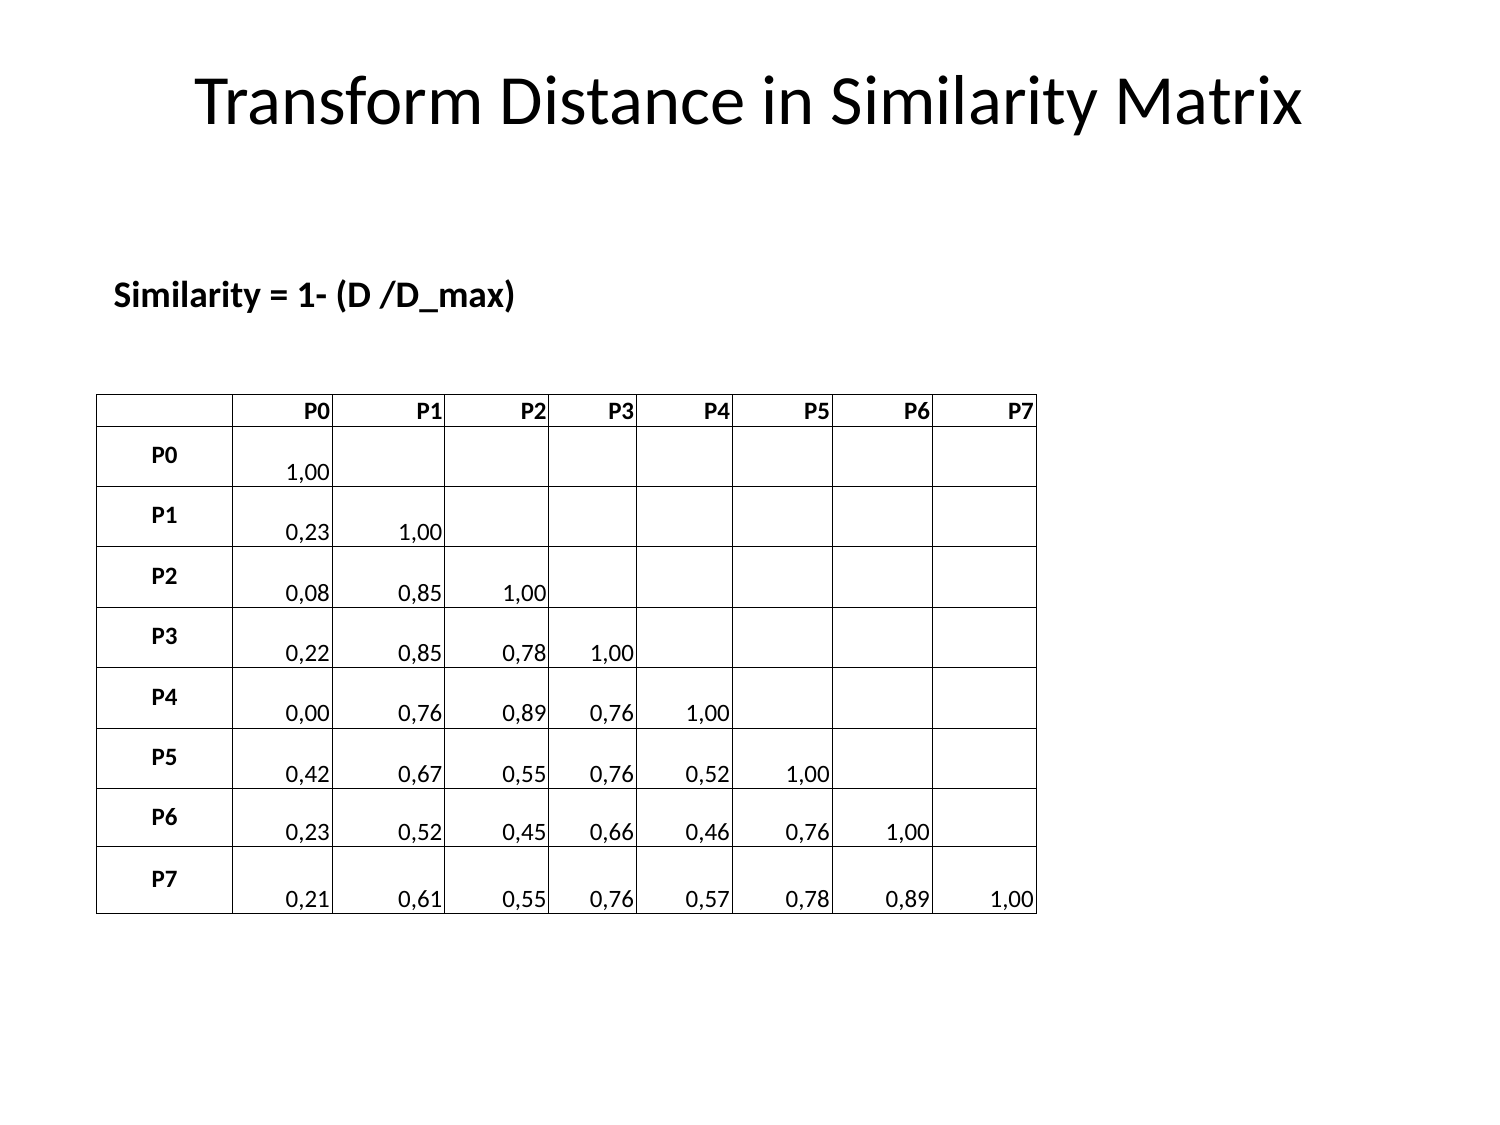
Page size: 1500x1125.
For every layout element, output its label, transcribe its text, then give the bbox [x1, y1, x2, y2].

table_cell 0,67 [333, 729, 444, 788]
table_cell 0,21 [233, 847, 332, 913]
table_cell [445, 487, 548, 546]
table_cell [637, 547, 732, 607]
table_cell [445, 427, 548, 486]
table_cell 1,00 [933, 847, 1036, 913]
table_cell [733, 427, 832, 486]
table_cell 0,46 [637, 789, 732, 846]
table_cell [833, 608, 932, 667]
table_header P2 [445, 395, 548, 426]
table_cell [833, 487, 932, 546]
table_cell [933, 668, 1036, 728]
table_header P3 [549, 395, 636, 426]
table_header [97, 395, 232, 426]
table_cell 0,52 [637, 729, 732, 788]
table_header P5 [733, 395, 832, 426]
table_cell 0,76 [733, 789, 832, 846]
table_cell [549, 547, 636, 607]
table_cell [637, 427, 732, 486]
table_cell 1,00 [233, 427, 332, 486]
table_cell P7 [97, 847, 232, 913]
table_cell 0,57 [637, 847, 732, 913]
table_cell 1,00 [445, 547, 548, 607]
table_cell 1,00 [333, 487, 444, 546]
table_cell [933, 427, 1036, 486]
table_cell [733, 668, 832, 728]
table_cell [933, 789, 1036, 846]
table_cell [549, 427, 636, 486]
table_cell 0,76 [549, 847, 636, 913]
table_cell [733, 608, 832, 667]
table_cell [733, 487, 832, 546]
table_cell [833, 547, 932, 607]
table_cell [833, 729, 932, 788]
table_cell 1,00 [637, 668, 732, 728]
table_header P4 [637, 395, 732, 426]
table_header P7 [933, 395, 1036, 426]
table_cell 0,61 [333, 847, 444, 913]
table_cell [733, 547, 832, 607]
table_cell [637, 487, 732, 546]
table_cell 0,76 [333, 668, 444, 728]
table_cell 0,66 [549, 789, 636, 846]
table_cell 0,85 [333, 547, 444, 607]
table_cell 0,78 [733, 847, 832, 913]
table_cell 0,76 [549, 729, 636, 788]
title Transform Distance in Similarity Matrix [75, 45, 1425, 233]
table_cell 0,78 [445, 608, 548, 667]
table_cell P4 [97, 668, 232, 728]
table_cell [933, 547, 1036, 607]
table_cell P2 [97, 547, 232, 607]
table_cell P5 [97, 729, 232, 788]
table_cell 0,42 [233, 729, 332, 788]
table_cell [833, 668, 932, 728]
text_box Similarity = 1- (D /D_max) [98, 262, 532, 323]
table_cell 0,22 [233, 608, 332, 667]
table_cell [833, 427, 932, 486]
table_cell 0,52 [333, 789, 444, 846]
table_cell P3 [97, 608, 232, 667]
table_cell 0,23 [233, 487, 332, 546]
table_cell [549, 487, 636, 546]
table_cell 0,55 [445, 729, 548, 788]
table_cell P1 [97, 487, 232, 546]
table_cell 0,08 [233, 547, 332, 607]
table_cell [637, 608, 732, 667]
table_cell [933, 487, 1036, 546]
table_cell [933, 608, 1036, 667]
table_header P1 [333, 395, 444, 426]
table_header P0 [233, 395, 332, 426]
table_cell 1,00 [833, 789, 932, 846]
table_cell 0,89 [833, 847, 932, 913]
table_cell 0,00 [233, 668, 332, 728]
table_cell P6 [97, 789, 232, 846]
table_cell [333, 427, 444, 486]
table_cell [933, 729, 1036, 788]
table_cell 0,55 [445, 847, 548, 913]
table_cell 0,76 [549, 668, 636, 728]
table_cell 0,85 [333, 608, 444, 667]
table_cell 1,00 [549, 608, 636, 667]
table_cell 1,00 [733, 729, 832, 788]
table_cell 0,45 [445, 789, 548, 846]
table_cell 0,23 [233, 789, 332, 846]
table_cell 0,89 [445, 668, 548, 728]
table_cell P0 [97, 427, 232, 486]
table_header P6 [833, 395, 932, 426]
